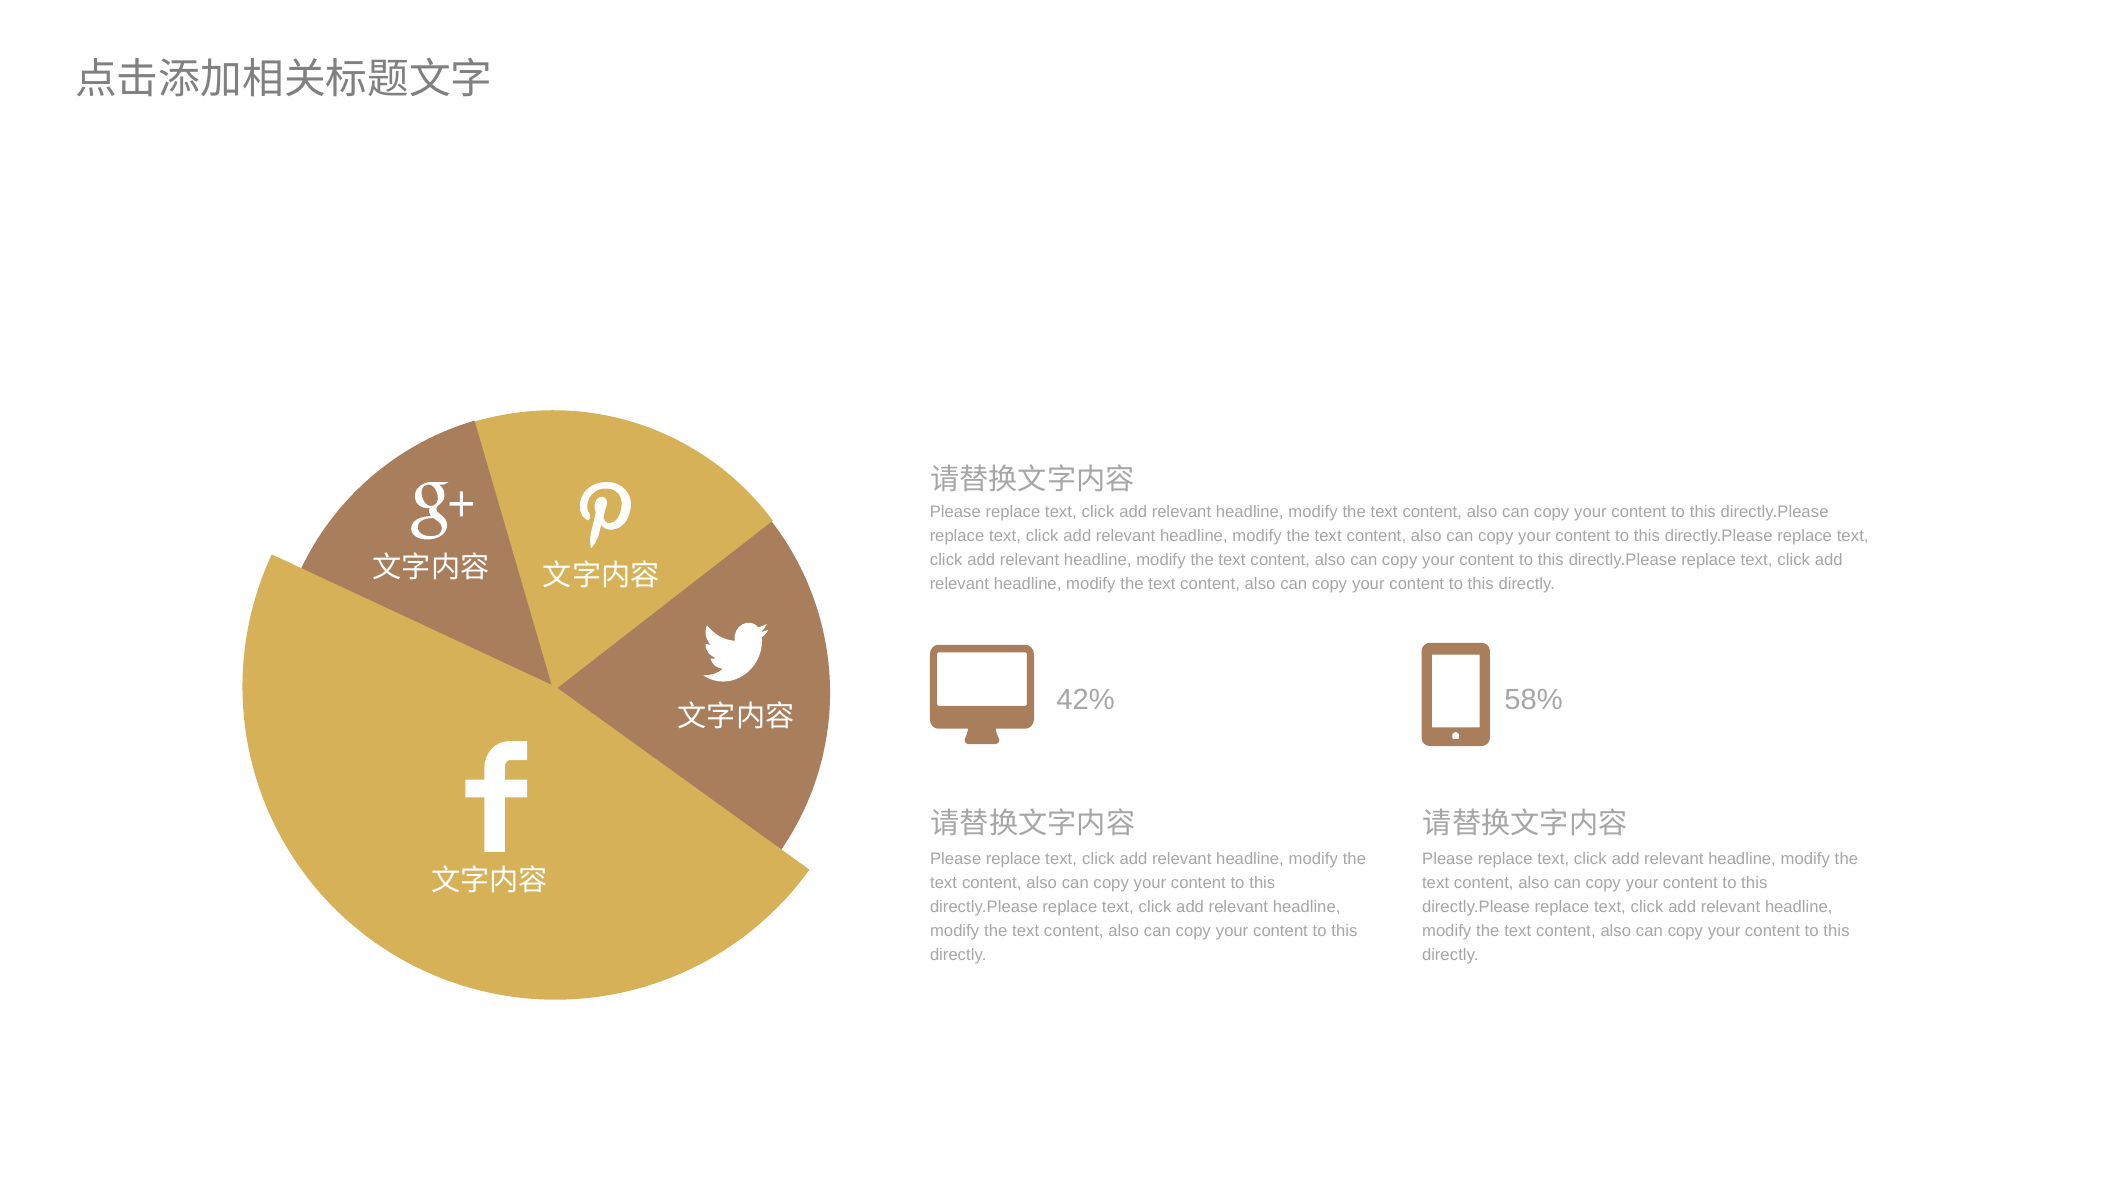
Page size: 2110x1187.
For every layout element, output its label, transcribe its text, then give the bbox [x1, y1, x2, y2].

text_box 请替换文字内容 [1422, 797, 1628, 840]
text_box [929, 644, 1035, 745]
text_box 点击添加相关标题文字 [59, 44, 563, 107]
text_box Please replace text, click add relevant headline, modify the text content, also can copy your content to this directly.Please replace text, click add relevant headline, modify the text content, also can copy your content to this directly.Please replace text, click add relevant headline, modify the text content, also can copy your content to this directly.Please replace text, click add relevant headline, modify the text content, also can copy your content to this directly. [929, 496, 1876, 593]
text_box Please replace text, click add relevant headline, modify the text content, also can copy your content to this directly.Please replace text, click add relevant headline, modify the text content, also can copy your content to this directly. [929, 844, 1375, 964]
text_box 42% [1056, 673, 1116, 716]
text_box Please replace text, click add relevant headline, modify the text content, also can copy your content to this directly.Please replace text, click add relevant headline, modify the text content, also can copy your content to this directly. [1422, 844, 1876, 964]
text_box 请替换文字内容 [930, 797, 1136, 840]
text_box 58% [1504, 673, 1564, 716]
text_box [242, 373, 869, 1000]
text_box [1421, 642, 1490, 747]
text_box 请替换文字内容 [929, 453, 1179, 496]
